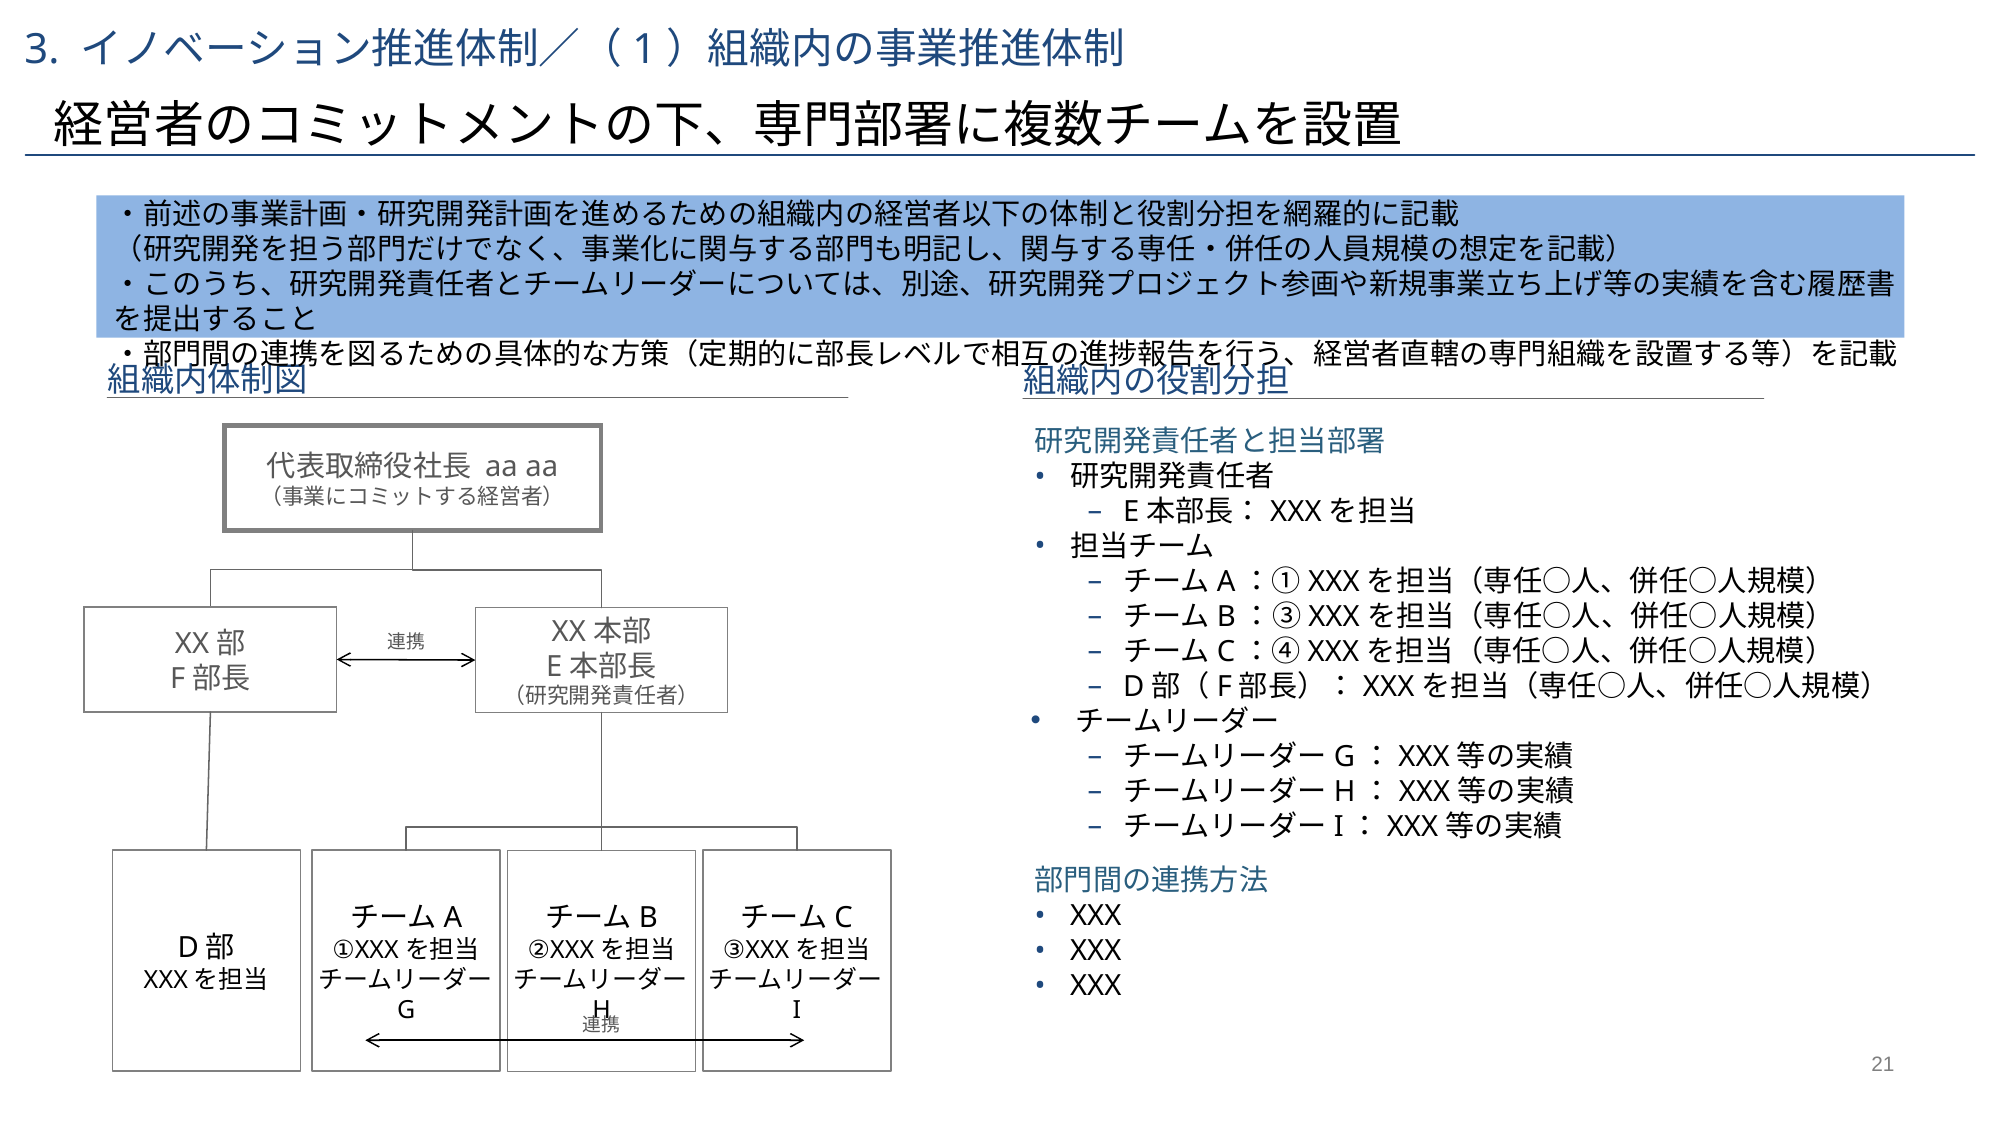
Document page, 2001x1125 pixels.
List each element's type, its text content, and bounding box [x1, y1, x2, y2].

text_box D部 XXXを担当 [111, 849, 301, 1072]
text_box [468, 474, 546, 664]
text_box 連携 [551, 1009, 652, 1037]
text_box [676, 729, 723, 926]
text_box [273, 467, 350, 671]
text_box 連携 [355, 627, 456, 655]
text_box チームB ②XXXを担当 チームリーダーH [507, 1041, 696, 1072]
text_box XX本部 E本部長 （研究開発責任者） [475, 607, 728, 713]
text_box 3. イノベーション推進体制／（1）組織内の事業推進体制 [24, 28, 1818, 74]
text_box チームA ①XXXを担当 チームリーダーG [311, 849, 501, 1072]
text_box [480, 729, 528, 926]
text_box ・前述の事業計画・研究開発計画を進めるための組織内の経営者以下の体制と役割分担を網羅的に記載 （研究開発を担う部門だけでなく、事業化に関与する部門も明記し、関与する専任・併任の人員規模の想定を記載） ・このうち、研究開発責任者とチームリーダーについては、別途、研究開発プロジェクト参画や新規事業立ち上げ等の実績を含む履歴書を提出すること ・部門間の連携を図るための具体的な方策（定期的に部長レベルで相互の進捗報告を行う、経営者直轄の専門組織を設置する等）を記載 [96, 195, 1905, 338]
text_box チームC ③XXXを担当 チームリーダーI [702, 849, 892, 1072]
text_box 代表取締役社長 aa aa （事業にコミットする経営者） [224, 425, 602, 531]
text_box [1022, 351, 1764, 400]
text_box チームB ②XXXを担当 チームリーダーH [507, 849, 696, 1039]
text_box 研究開発責任者と担当部署 研究開発責任者 E本部長：XXXを担当 担当チーム チームA：①XXXを担当（専任○人、併任○人規模） チームB：③XXXを担当（専任○人、併任○人規模） チームC：④XXXを担当（専任○人、併任○人規模） D部（F部長）：XXXを担当（専任○人、併任○人規模） チームリーダー チームリーダーG：XXX等の実績 チームリーダーH：XXX等の実績 チームリーダーI：XXX等の実績 部門間の連携方法 XXX XXX XXX [1016, 422, 1940, 1089]
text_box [107, 350, 848, 398]
text_box XX部 F部長 [84, 606, 337, 713]
text_box 経営者のコミットメントの下、専門部署に複数チームを設置 [53, 99, 1899, 154]
